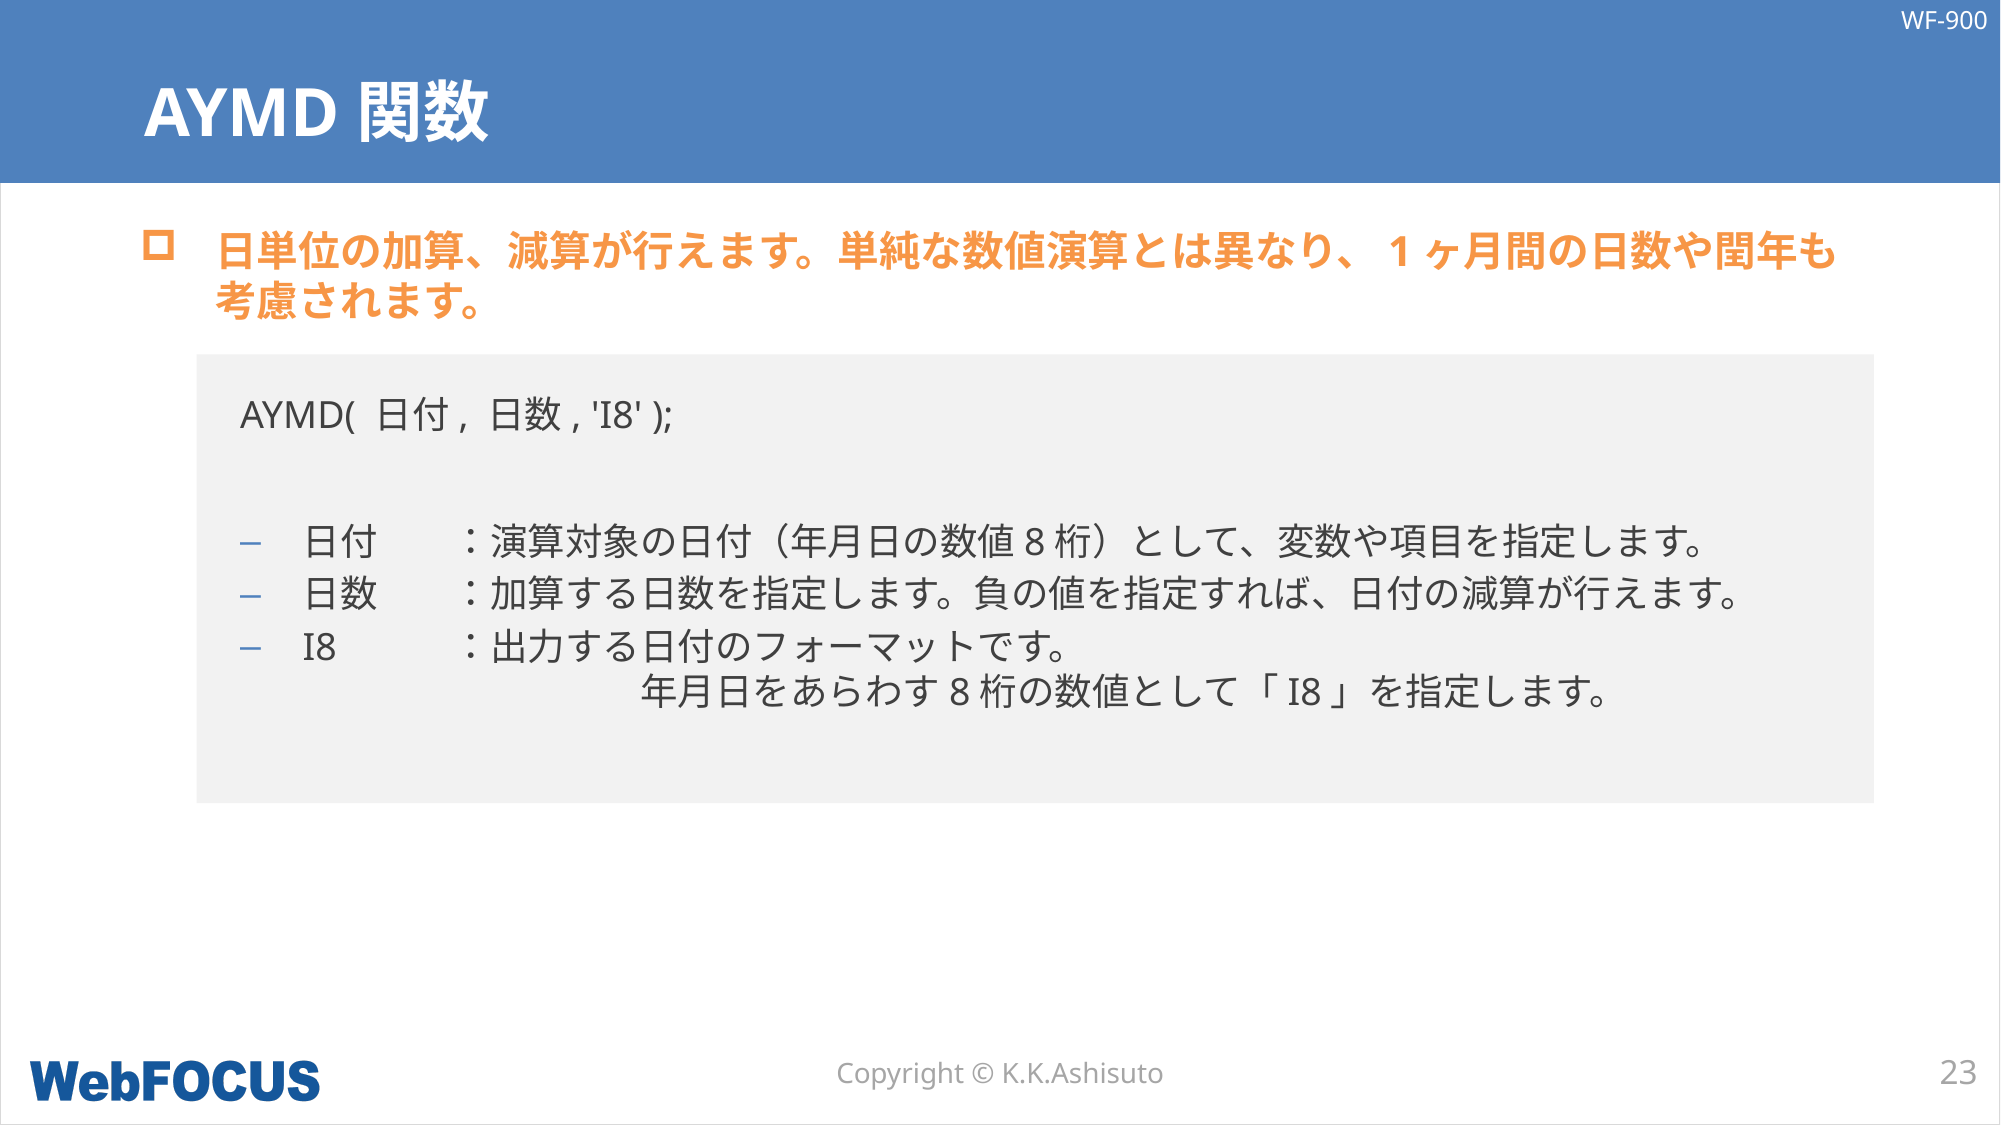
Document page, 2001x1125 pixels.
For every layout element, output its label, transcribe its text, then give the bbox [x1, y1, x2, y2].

title AYMD関数 [129, 50, 1924, 169]
list 日単位の加算、減算が行えます。単純な数値演算とは異なり、1ヶ月間の日数や閏年も 考慮されます。 AYMD( 日付, 日数, 'I8' ); 日付 ：演算対象の日付（年月日の数値8桁）として、変数や項目を指定します。 日数 ：加算する日数を指定します。負の値を指定すれば、日付の減算が行えます。 I8 ：出力する日付のフォーマットです。 年月日をあらわす8桁の数値として「I8」を指定します。 [125, 217, 1926, 1020]
picture [25, 1050, 323, 1111]
